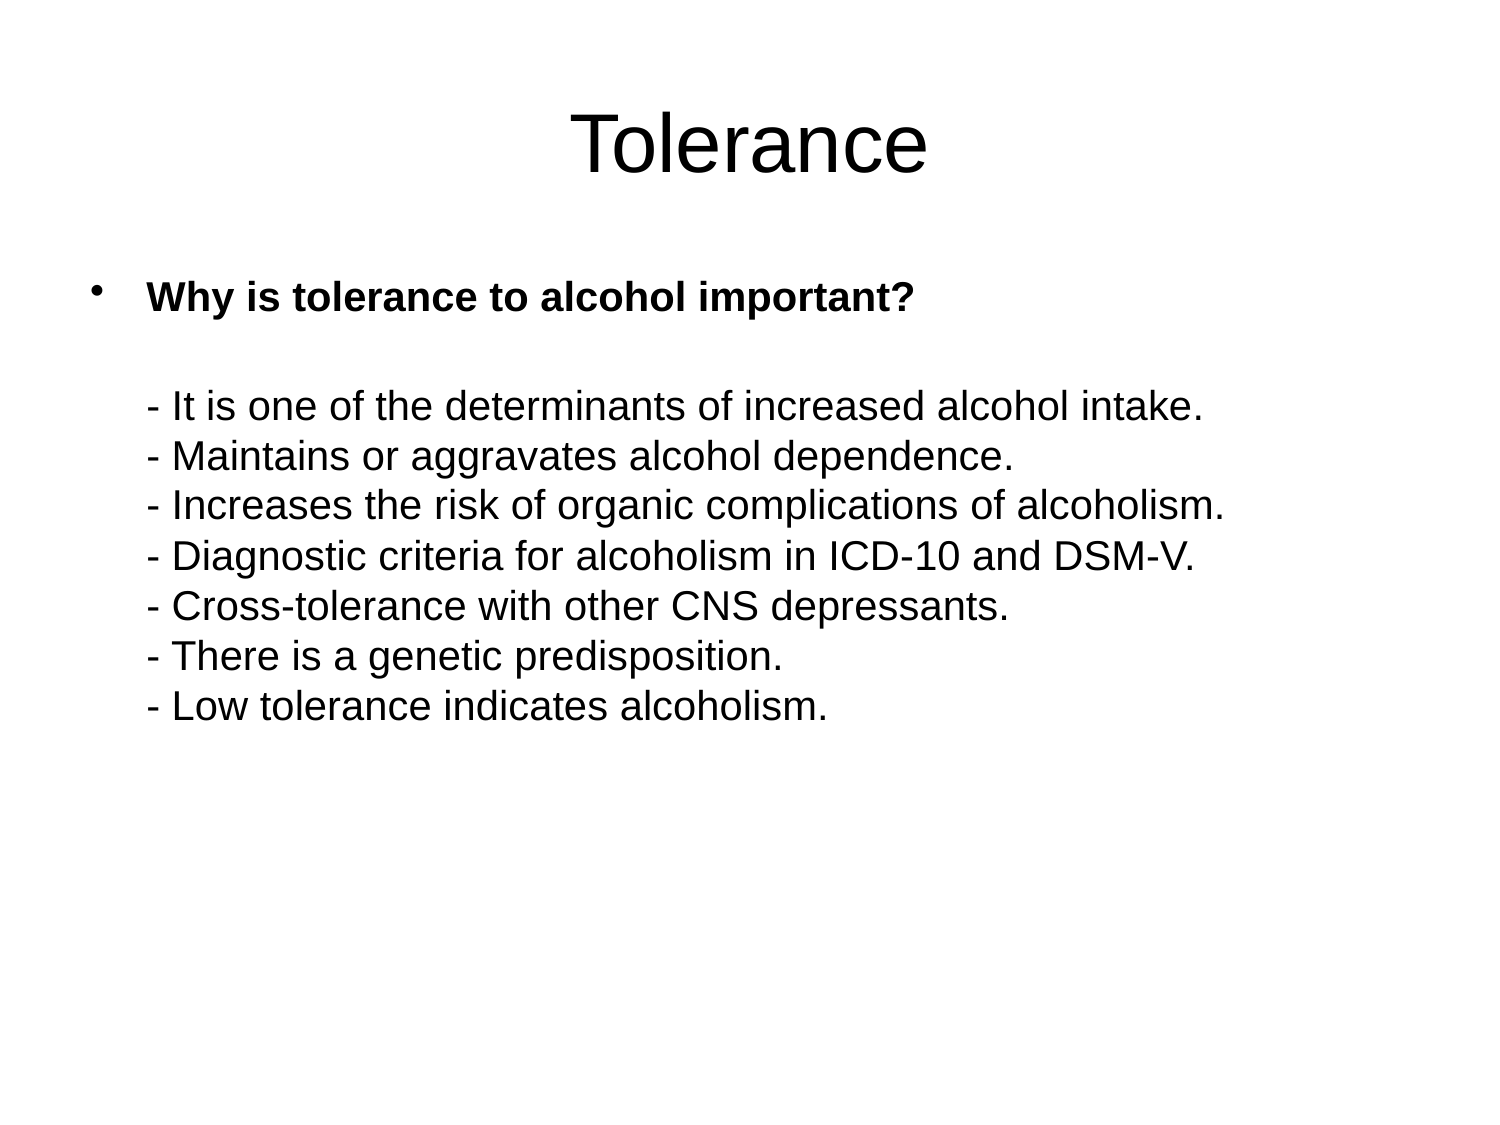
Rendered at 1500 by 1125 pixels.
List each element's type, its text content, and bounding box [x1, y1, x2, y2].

list Why is tolerance to alcohol important? - It is one of the determinants of increased alcohol intake. - Maintains or aggravates alcohol dependence. - Increases the risk of organic complications of alcoholism. - Diagnostic criteria for alcoholism in ICD-10 and DSM-V. - Cross-tolerance with other CNS depressants. - There is a genetic predisposition. - Low tolerance indicates alcoholism. [75, 262, 1425, 1005]
title Tolerance [75, 45, 1425, 233]
